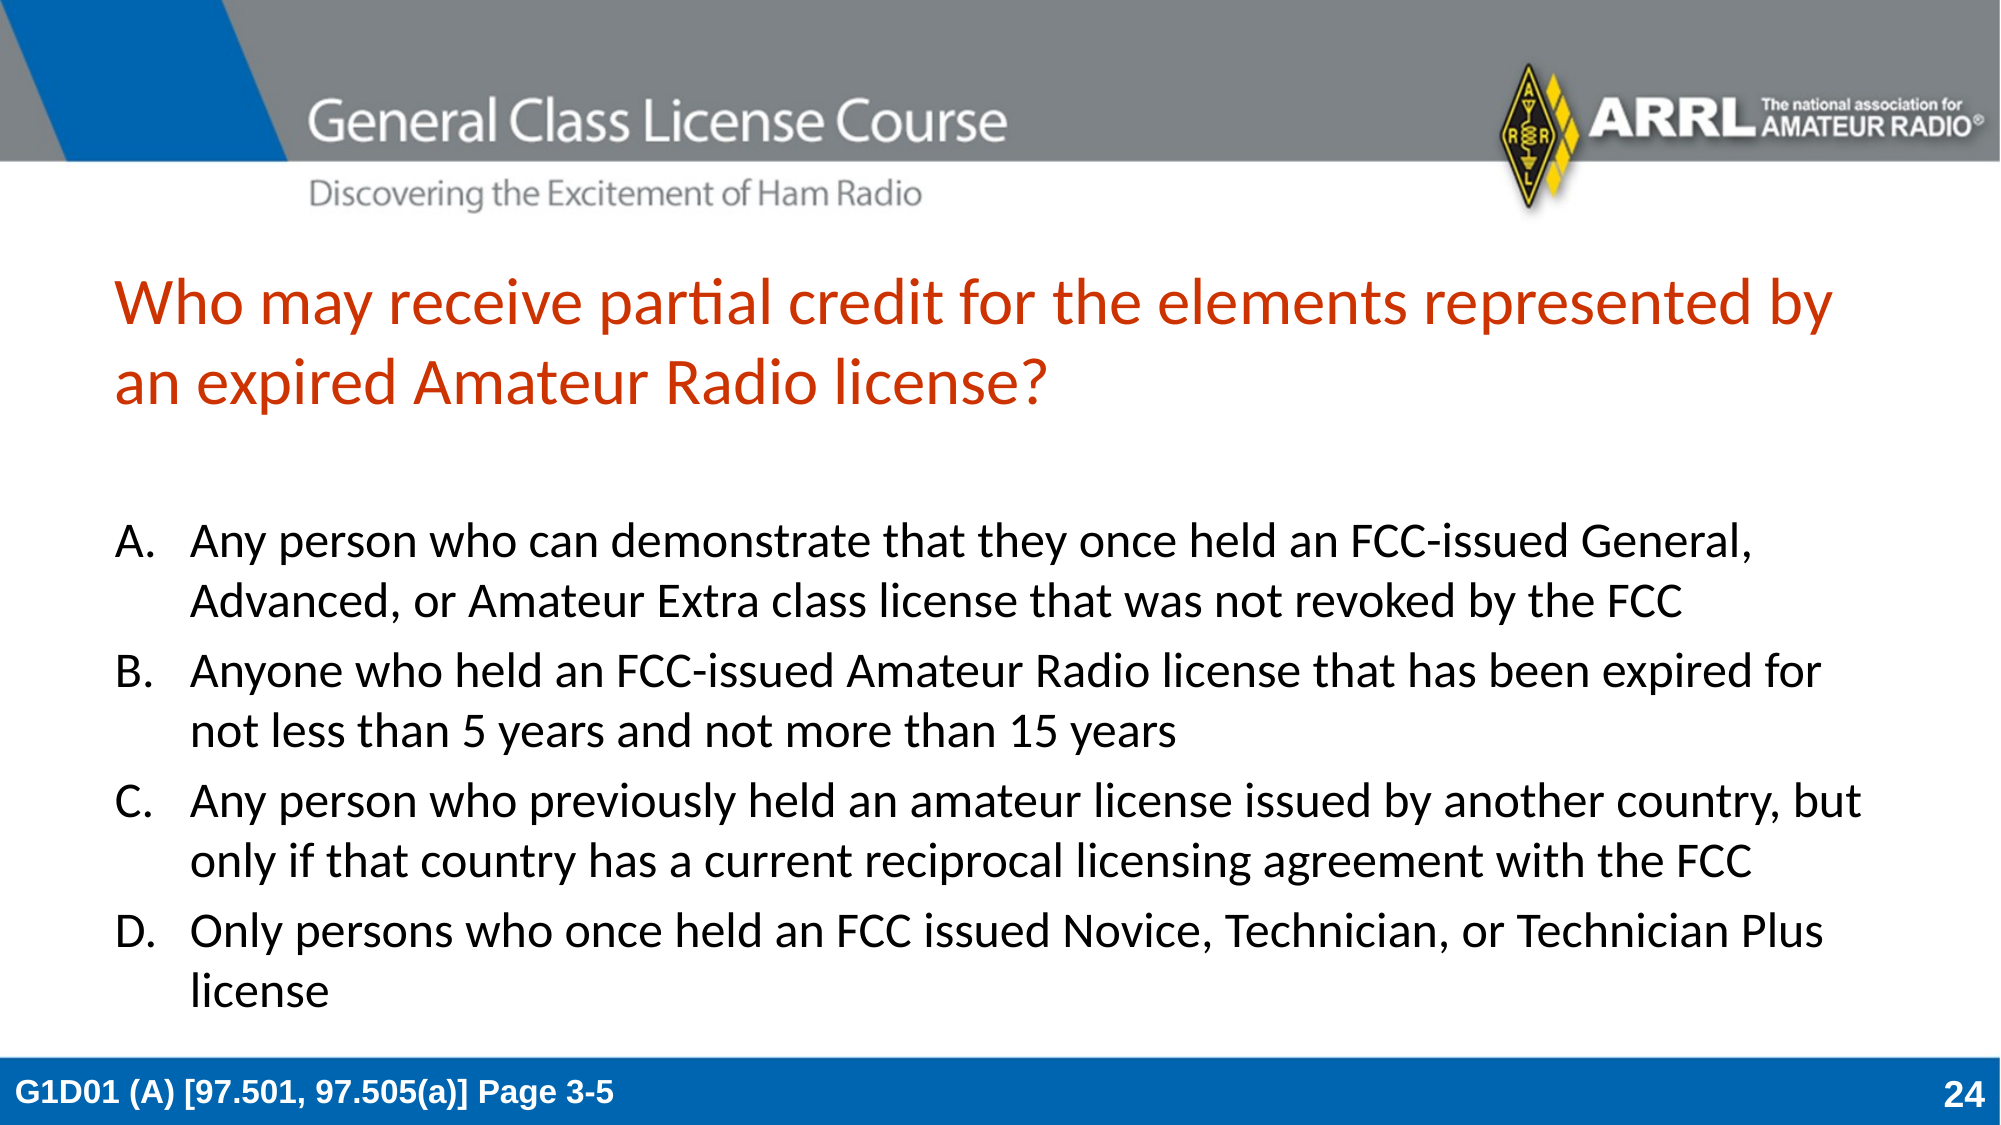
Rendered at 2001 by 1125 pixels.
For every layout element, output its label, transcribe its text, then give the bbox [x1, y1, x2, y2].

text_box 24 [1875, 1062, 2000, 1123]
list Any person who can demonstrate that they once held an FCC-issued General, Advanced, or Amateur Extra class license that was not revoked by the FCC Anyone who held an FCC-issued Amateur Radio license that has been expired for not less than 5 years and not more than 15 years Any person who previously held an amateur license issued by another country, but only if that country has a current reciprocal licensing agreement with the FCC Only persons who once held an FCC issued Novice, Technician, or Technician Plus license [99, 500, 1900, 1005]
picture [0, 0, 2001, 1125]
title Who may receive partial credit for the elements represented by an expired Amateur Radio license? [99, 249, 1900, 388]
text_box G1D01 (A) [97.501, 97.505(a)] Page 3-5 [0, 1062, 1313, 1118]
